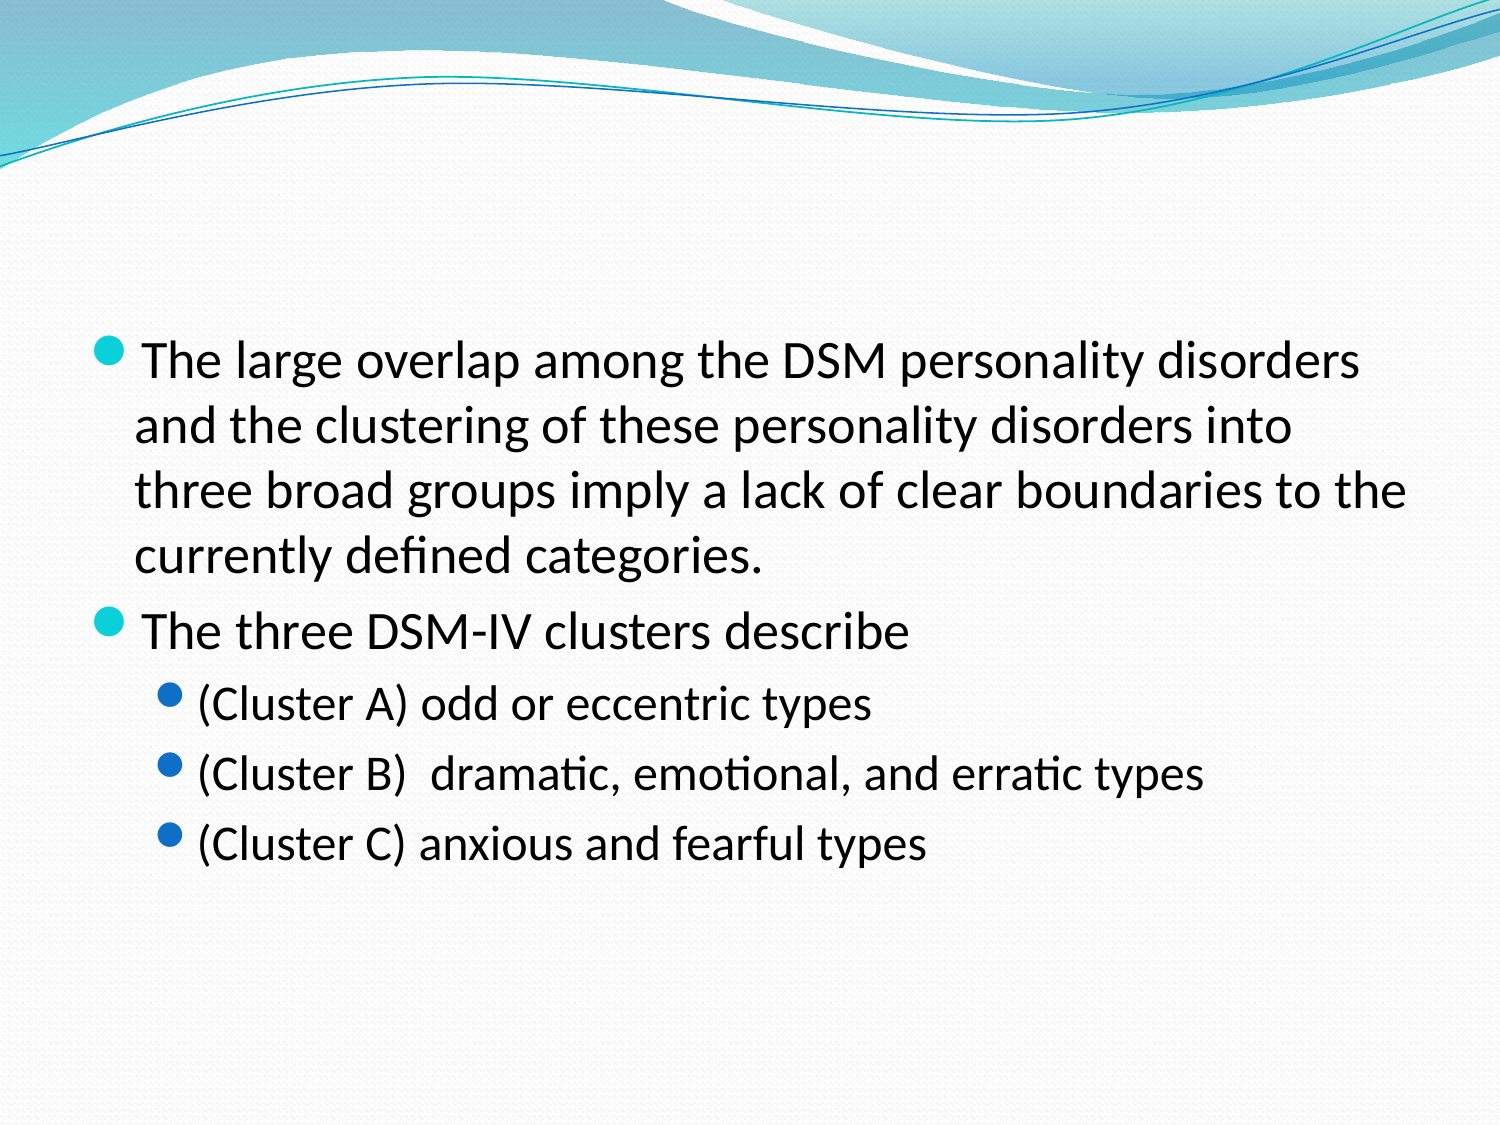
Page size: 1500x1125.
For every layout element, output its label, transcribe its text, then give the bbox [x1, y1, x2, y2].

list The large overlap among the DSM personality disorders and the clustering of these personality disorders into three broad groups imply a lack of clear boundaries to the currently defined categories. The three DSM-IV clusters describe (Cluster A) odd or eccentric types (Cluster B) dramatic, emotional, and erratic types (Cluster C) anxious and fearful types [75, 317, 1425, 1038]
